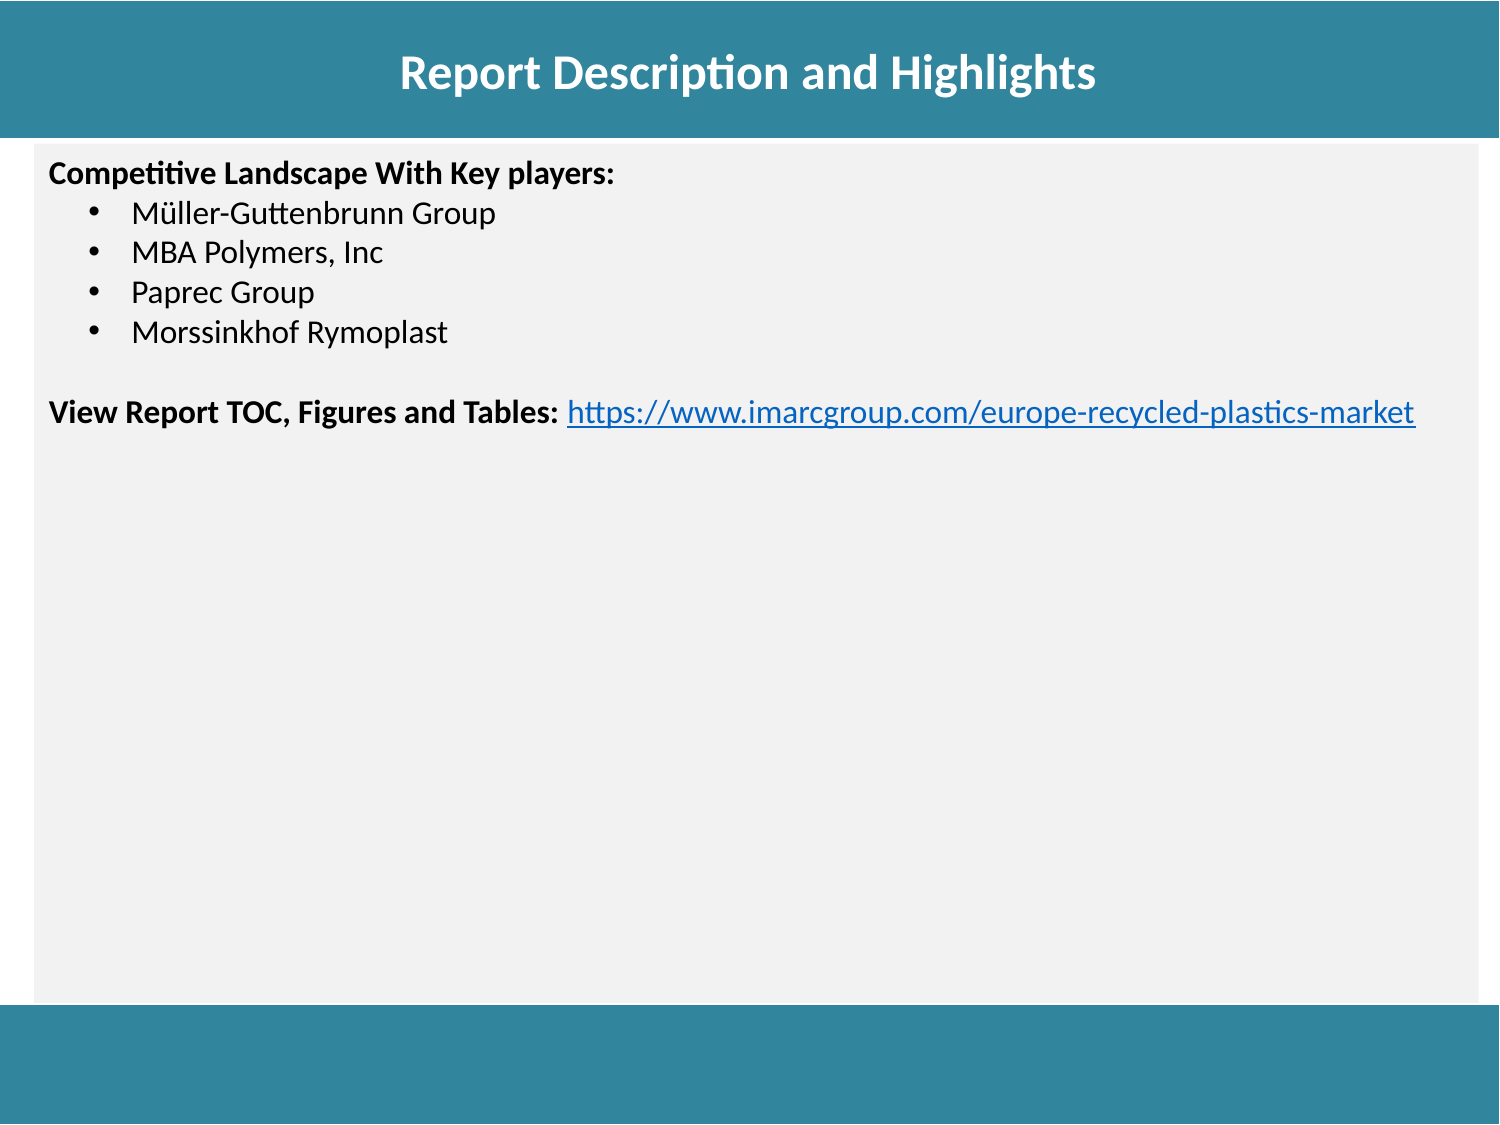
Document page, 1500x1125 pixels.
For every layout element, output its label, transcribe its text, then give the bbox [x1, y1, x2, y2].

text_box [0, 1003, 1500, 1125]
text_box Competitive Landscape With Key players: Müller-Guttenbrunn Group MBA Polymers, Inc Paprec Group Morssinkhof Rymoplast View Report TOC, Figures and Tables: https://www.imarcgroup.com/europe-recycled-plastics-market [33, 142, 1480, 1003]
text_box [29, 126, 1455, 261]
text_box Report Description and Highlights [0, 0, 1500, 140]
